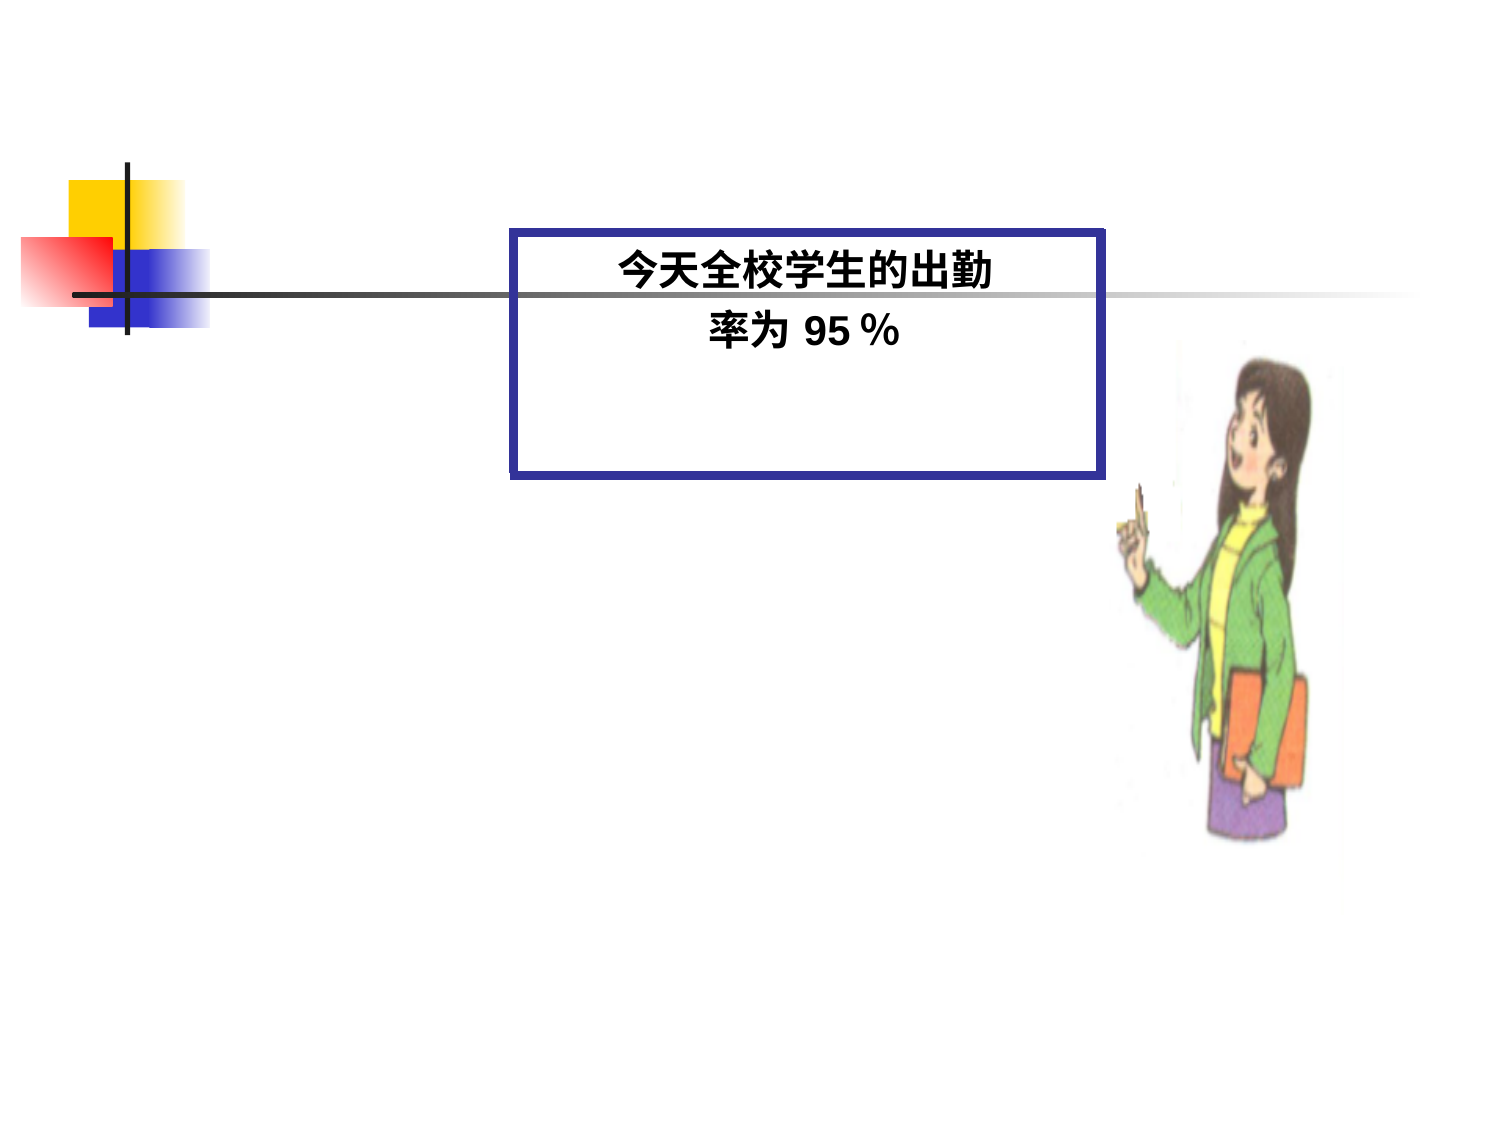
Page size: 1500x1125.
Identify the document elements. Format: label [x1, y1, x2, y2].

table_header [518, 237, 1098, 472]
picture [1108, 340, 1344, 915]
